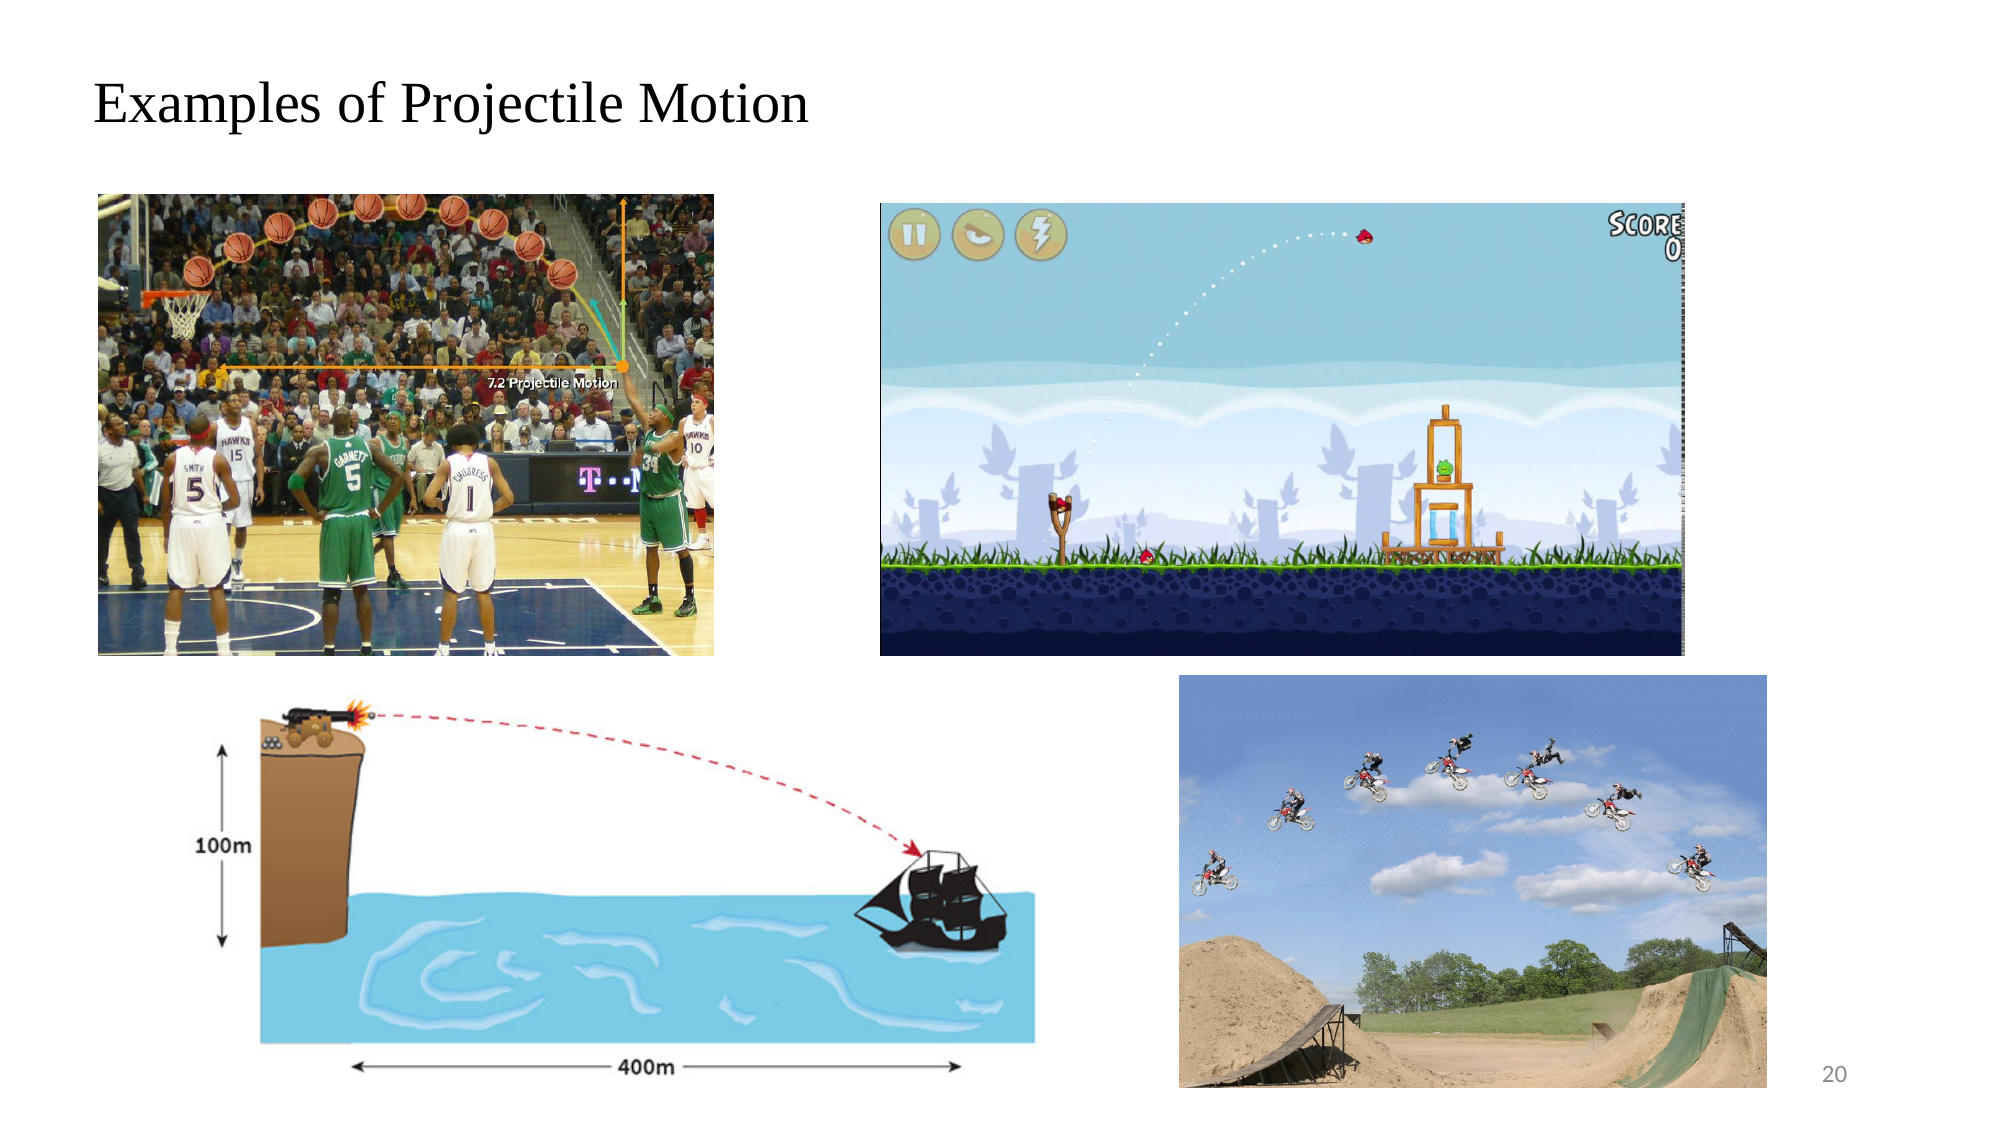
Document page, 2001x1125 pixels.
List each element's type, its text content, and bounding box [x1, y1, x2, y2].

picture [880, 203, 1685, 656]
picture [189, 693, 1037, 1088]
picture [1179, 675, 1767, 1088]
text_box Examples of Projectile Motion [78, 56, 826, 142]
picture [98, 194, 714, 656]
slide_number 20 [1412, 1042, 1863, 1103]
